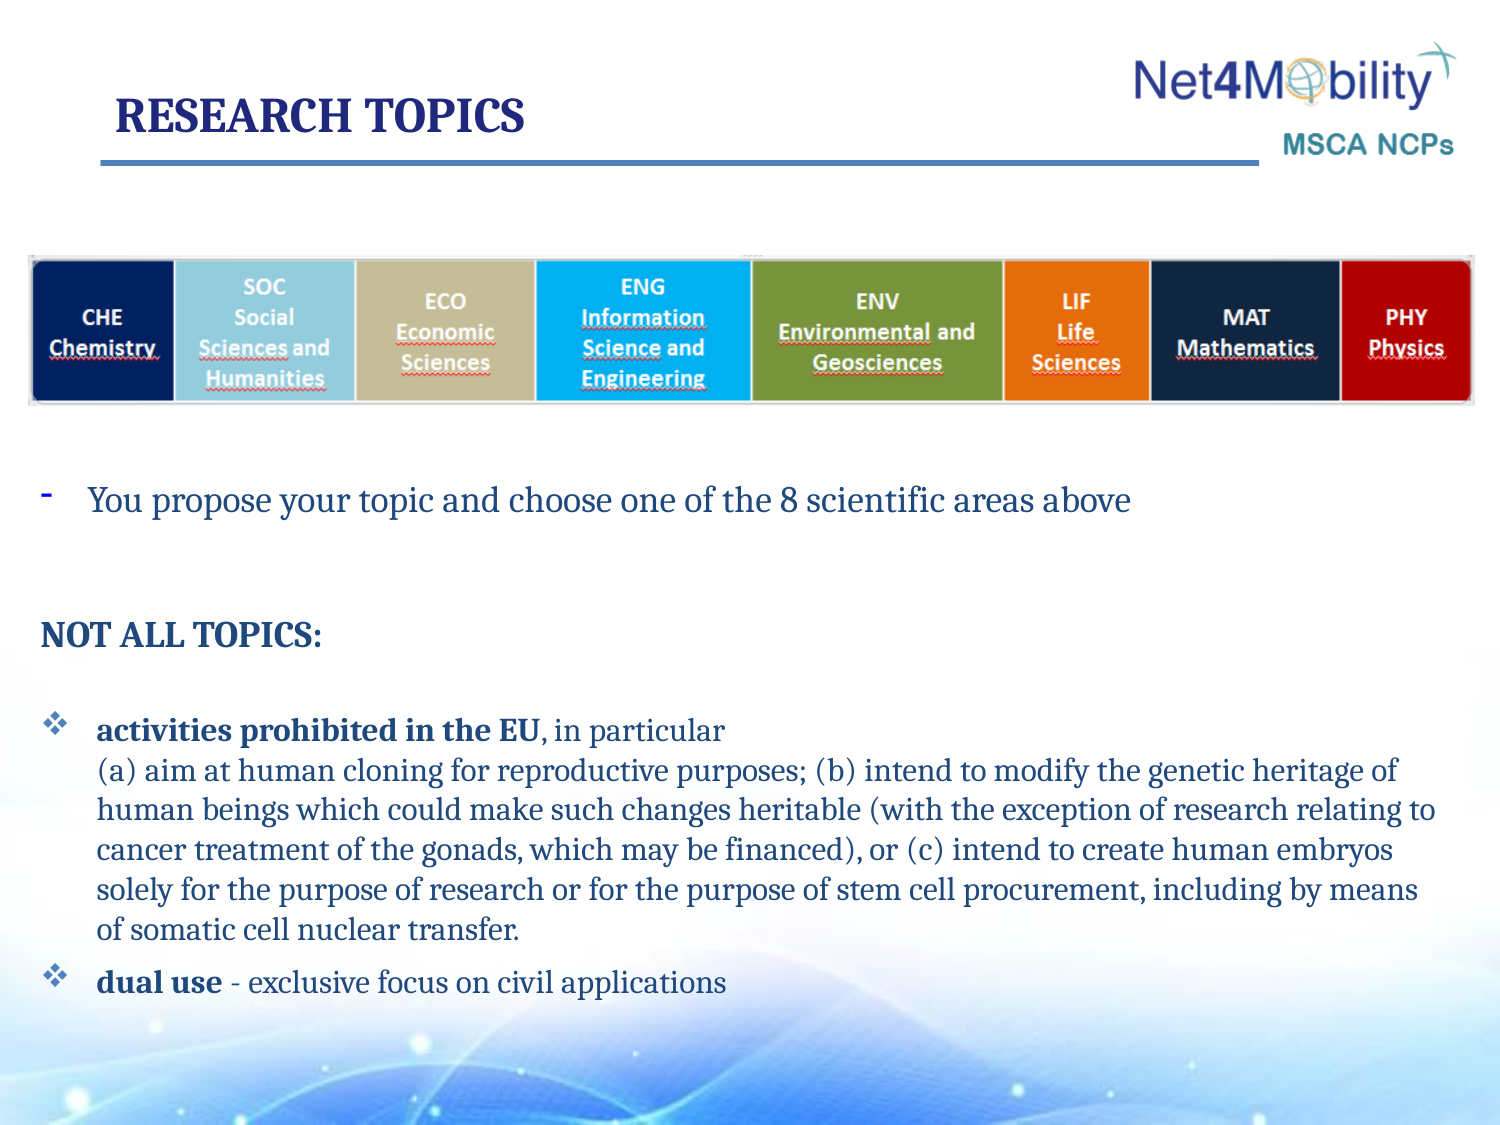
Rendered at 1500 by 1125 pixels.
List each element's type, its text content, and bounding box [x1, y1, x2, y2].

text_box Research Topics [100, 75, 1118, 188]
picture [0, 0, 1500, 1125]
text_box You propose your topic and choose one of the 8 scientific areas above NOT ALL TOPICS: activities prohibited in the EU, in particular (a) aim at human cloning for reproductive purposes; (b) intend to modify the genetic heritage of human beings which could make such changes heritable (with the exception of research relating to cancer treatment of the gonads, which may be financed), or (c) intend to create human embryos solely for the purpose of research or for the purpose of stem cell procurement, including by means of somatic cell nuclear transfer. dual use - exclusive focus on civil applications [25, 467, 1467, 1008]
